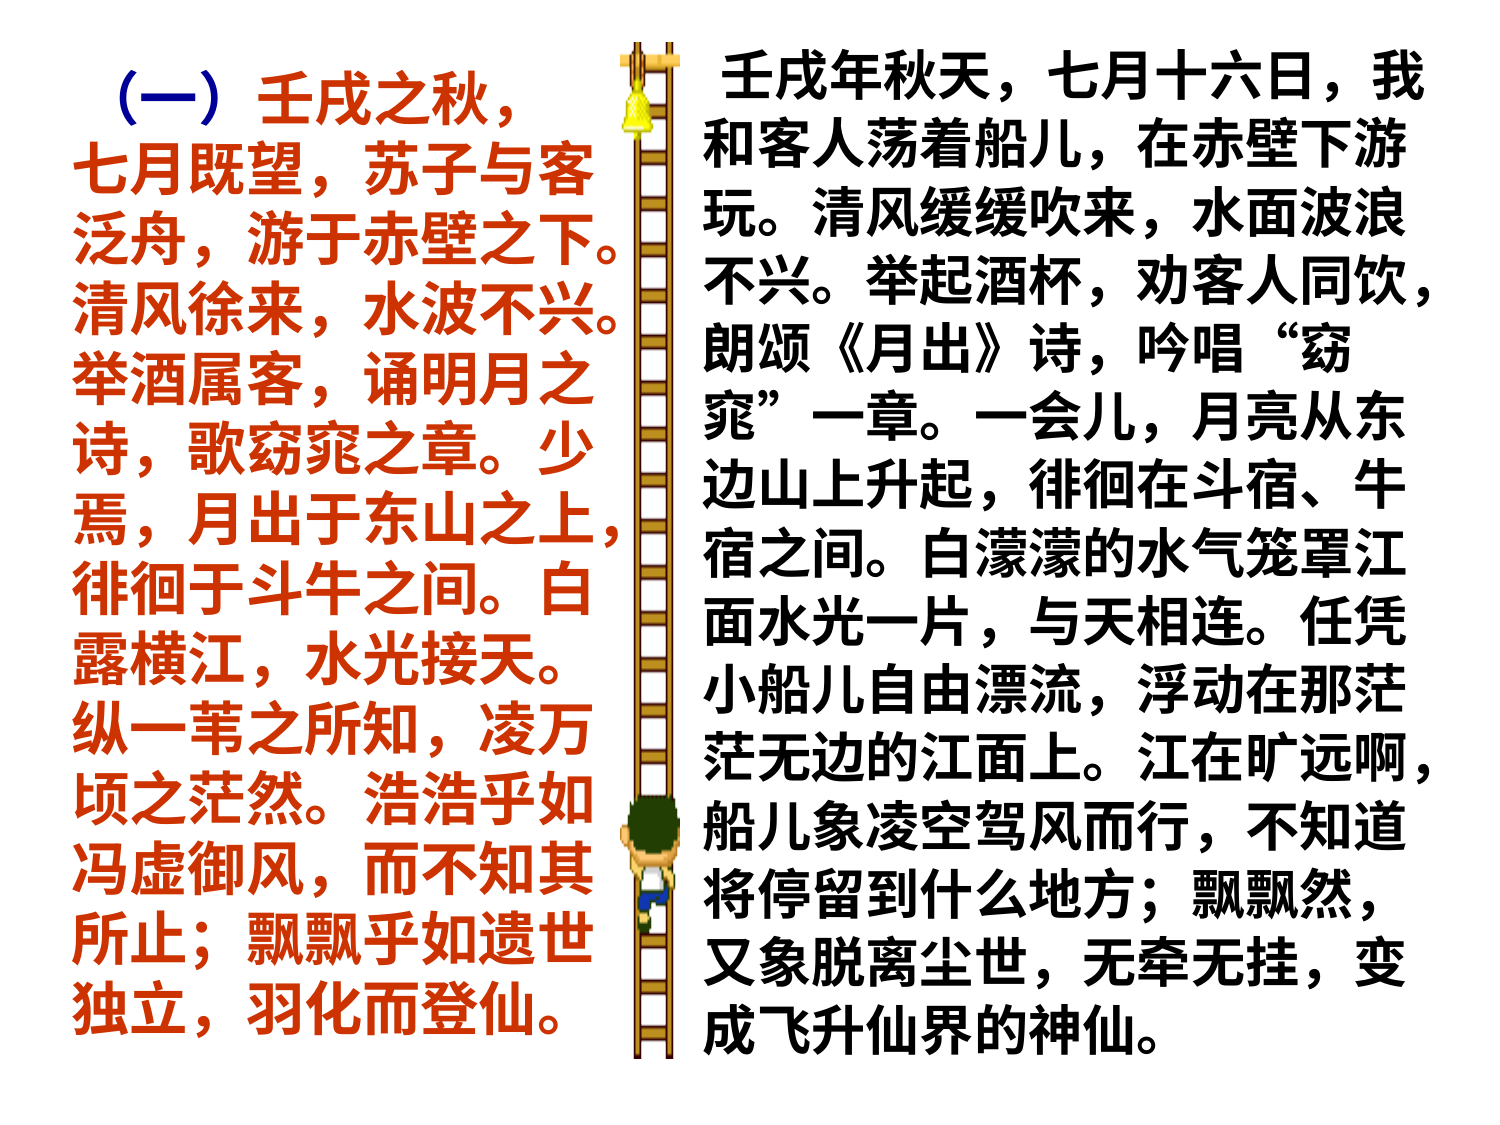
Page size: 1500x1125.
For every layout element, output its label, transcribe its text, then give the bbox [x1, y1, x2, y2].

text_box 壬戌年秋天，七月十六日，我和客人荡着船儿，在赤壁下游玩。清风缓缓吹来，水面波浪不兴。举起酒杯，劝客人同饮，朗颂《月出》诗，吟唱“窈窕”一章。一会儿，月亮从东边山上升起，徘徊在斗宿、牛宿之间。白濛濛的水气笼罩江面水光一片，与天相连。任凭小船儿自由漂流，浮动在那茫茫无边的江面上。江在旷远啊，船儿象凌空驾风而行，不知道将停留到什么地方；飘飘然，又象脱离尘世，无牵无挂，变成飞升仙界的神仙。 [631, 30, 1459, 1083]
picture [619, 42, 680, 1059]
list （一）壬戌之秋，七月既望，苏子与客泛舟，游于赤壁之下。清风徐来，水波不兴。举酒属客，诵明月之诗，歌窈窕之章。少焉，月出于东山之上，徘徊于斗牛之间。白露横江，水光接天。纵一苇之所知，凌万顷之茫然。浩浩乎如冯虚御风，而不知其所止；飘飘乎如遗世独立，羽化而登仙。 [0, 54, 621, 1071]
